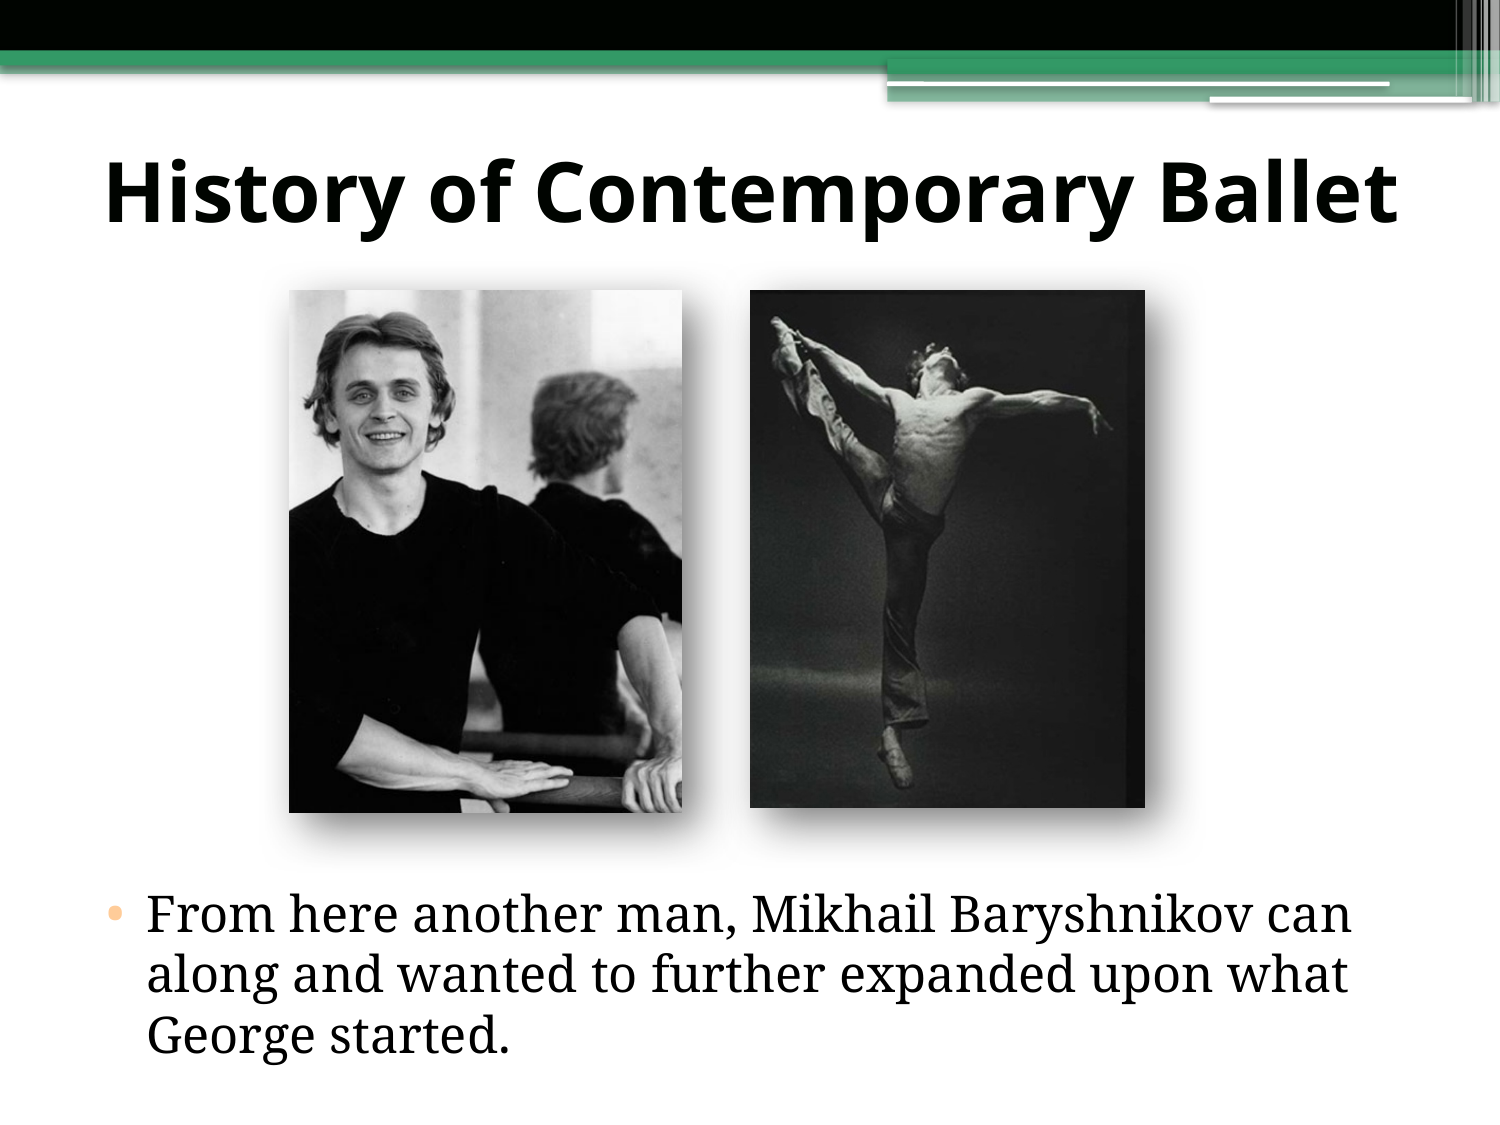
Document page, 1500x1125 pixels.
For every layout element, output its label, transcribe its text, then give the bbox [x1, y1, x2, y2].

list From here another man, Mikhail Baryshnikov can along and wanted to further expanded upon what George started. [75, 278, 1425, 1079]
title History of Contemporary Ballet [76, 101, 1427, 277]
picture [288, 290, 682, 813]
picture [749, 290, 1145, 808]
